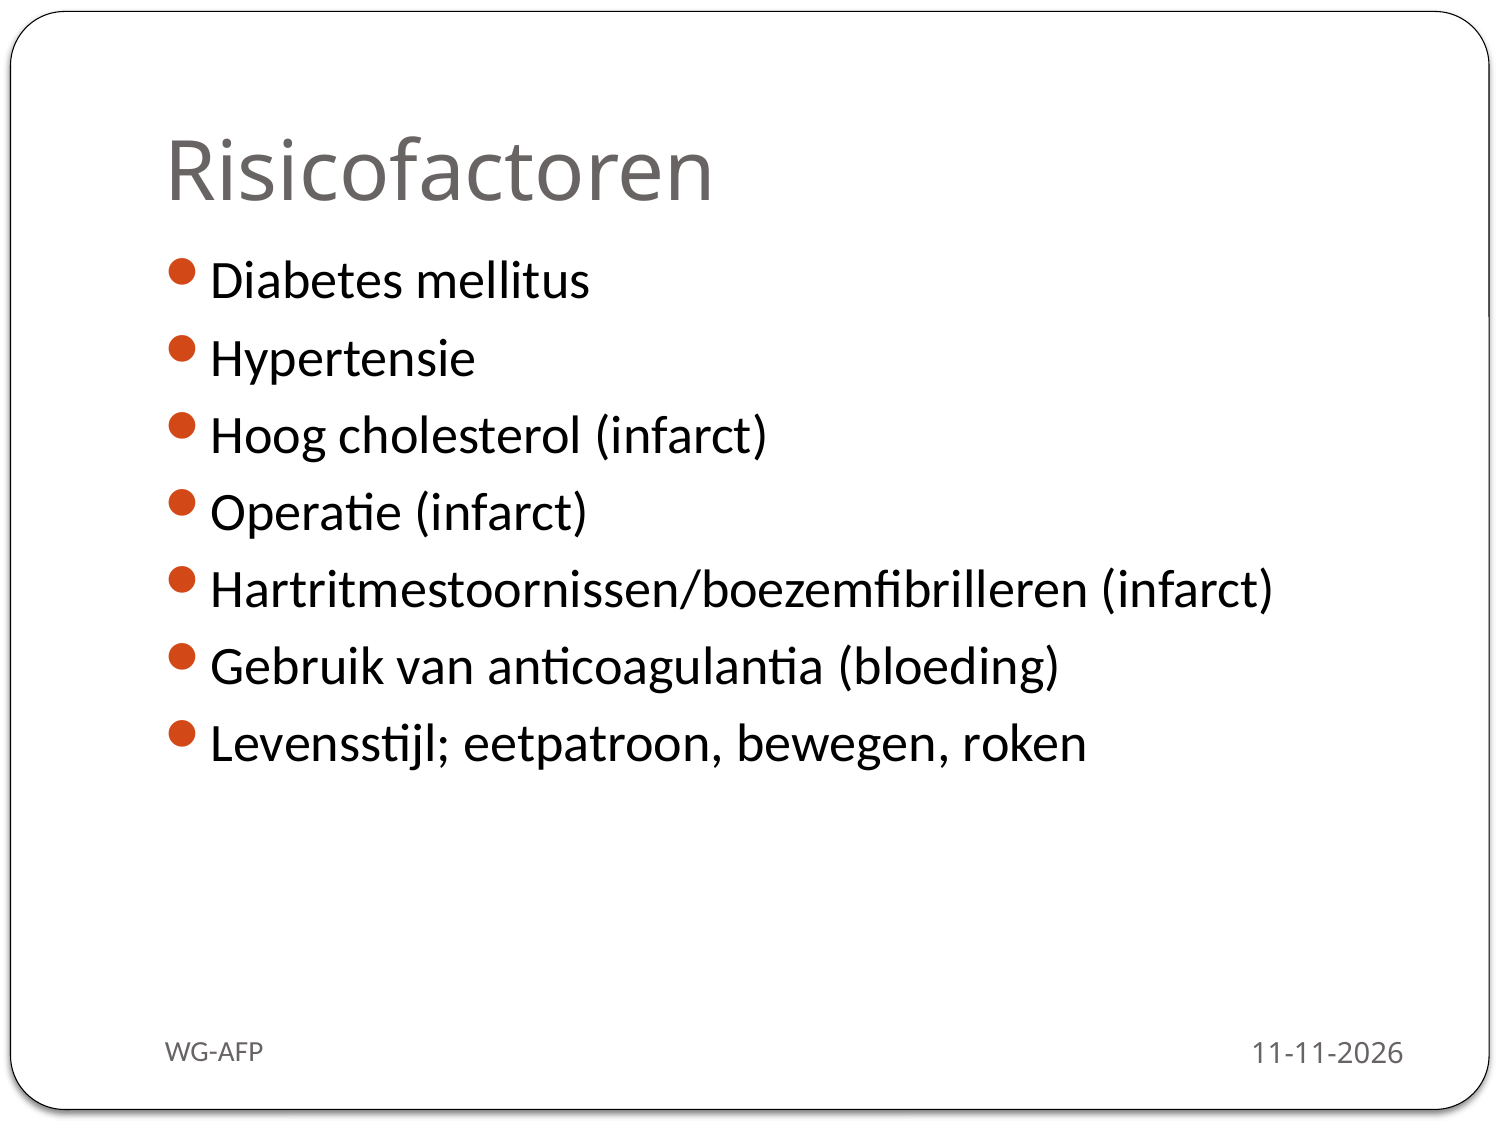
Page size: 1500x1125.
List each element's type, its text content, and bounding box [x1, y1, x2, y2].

footer WG-AFP [150, 1012, 800, 1088]
title Risicofactoren [150, 45, 1425, 233]
list Diabetes mellitus Hypertensie Hoog cholesterol (infarct) Operatie (infarct) Hartritmestoornissen/boezemfibrilleren (infarct) Gebruik van anticoagulantia (bloeding) Levensstijl; eetpatroon, bewegen, roken [150, 237, 1425, 988]
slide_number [1012, 1015, 1419, 1094]
